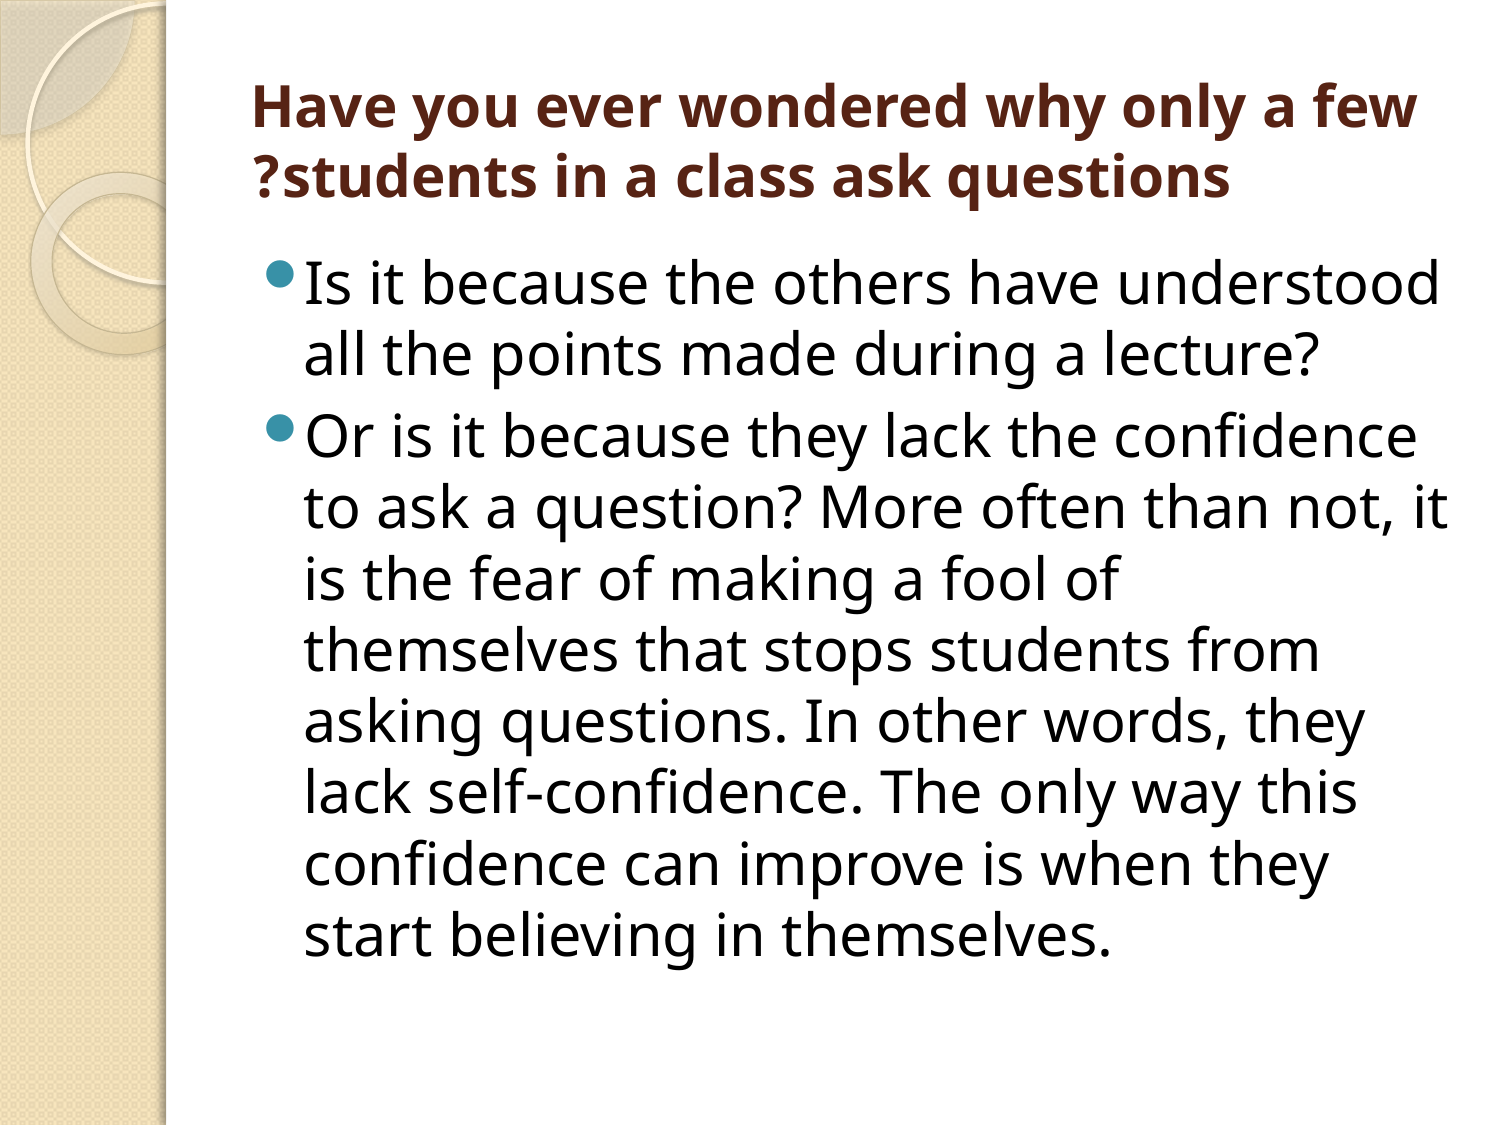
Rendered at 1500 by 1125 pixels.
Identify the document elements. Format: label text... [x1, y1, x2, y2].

title Have you ever wondered why only a few students in a class ask questions? [235, 45, 1466, 233]
list Is it because the others have understood all the points made during a lecture? Or is it because they lack the confidence to ask a question? More often than not, it is the fear of making a fool of themselves that stops students from asking questions. In other words, they lack self-confidence. The only way this confidence can improve is when they start believing in themselves. [235, 237, 1466, 1025]
